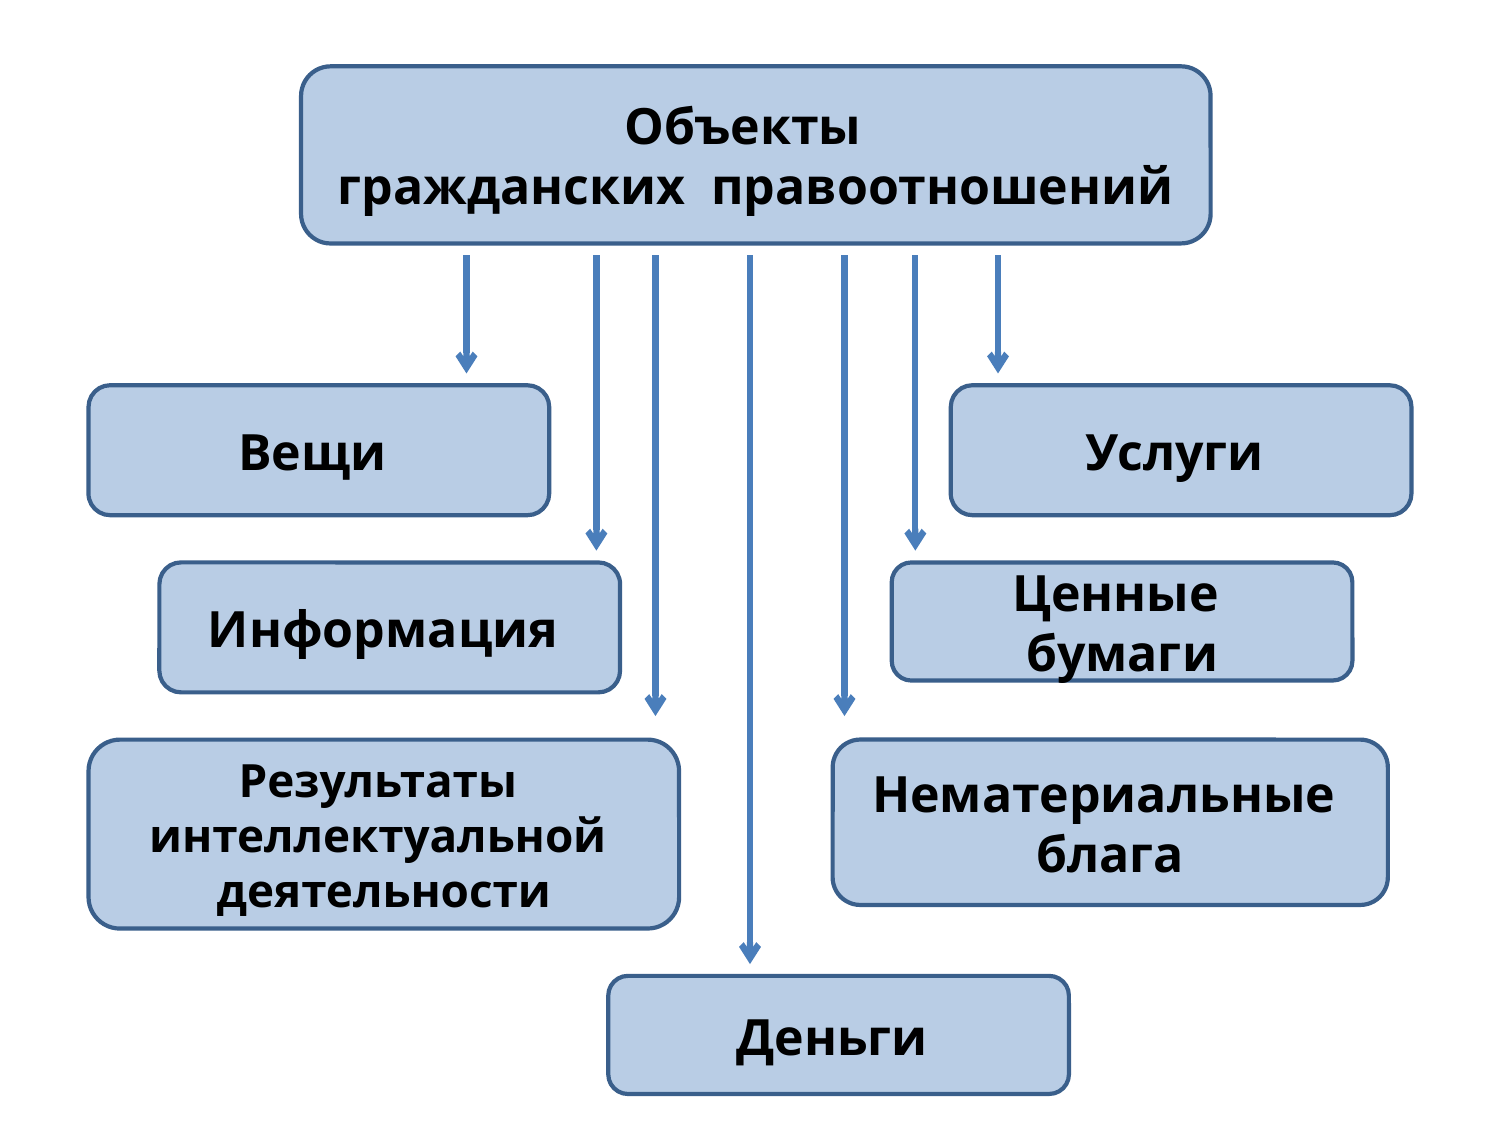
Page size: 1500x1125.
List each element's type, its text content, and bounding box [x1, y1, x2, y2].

text_box Объекты гражданских правоотношений [298, 64, 1213, 246]
text_box Деньги [606, 973, 1072, 1097]
text_box Нематериальные блага [830, 737, 1390, 908]
text_box Услуги [948, 383, 1414, 518]
title [655, 90, 1447, 278]
text_box Информация [157, 560, 623, 695]
text_box Вещи [86, 383, 552, 518]
text_box Ценные бумаги [889, 560, 1355, 683]
text_box Результаты интеллектуальной деятельности [86, 737, 682, 931]
